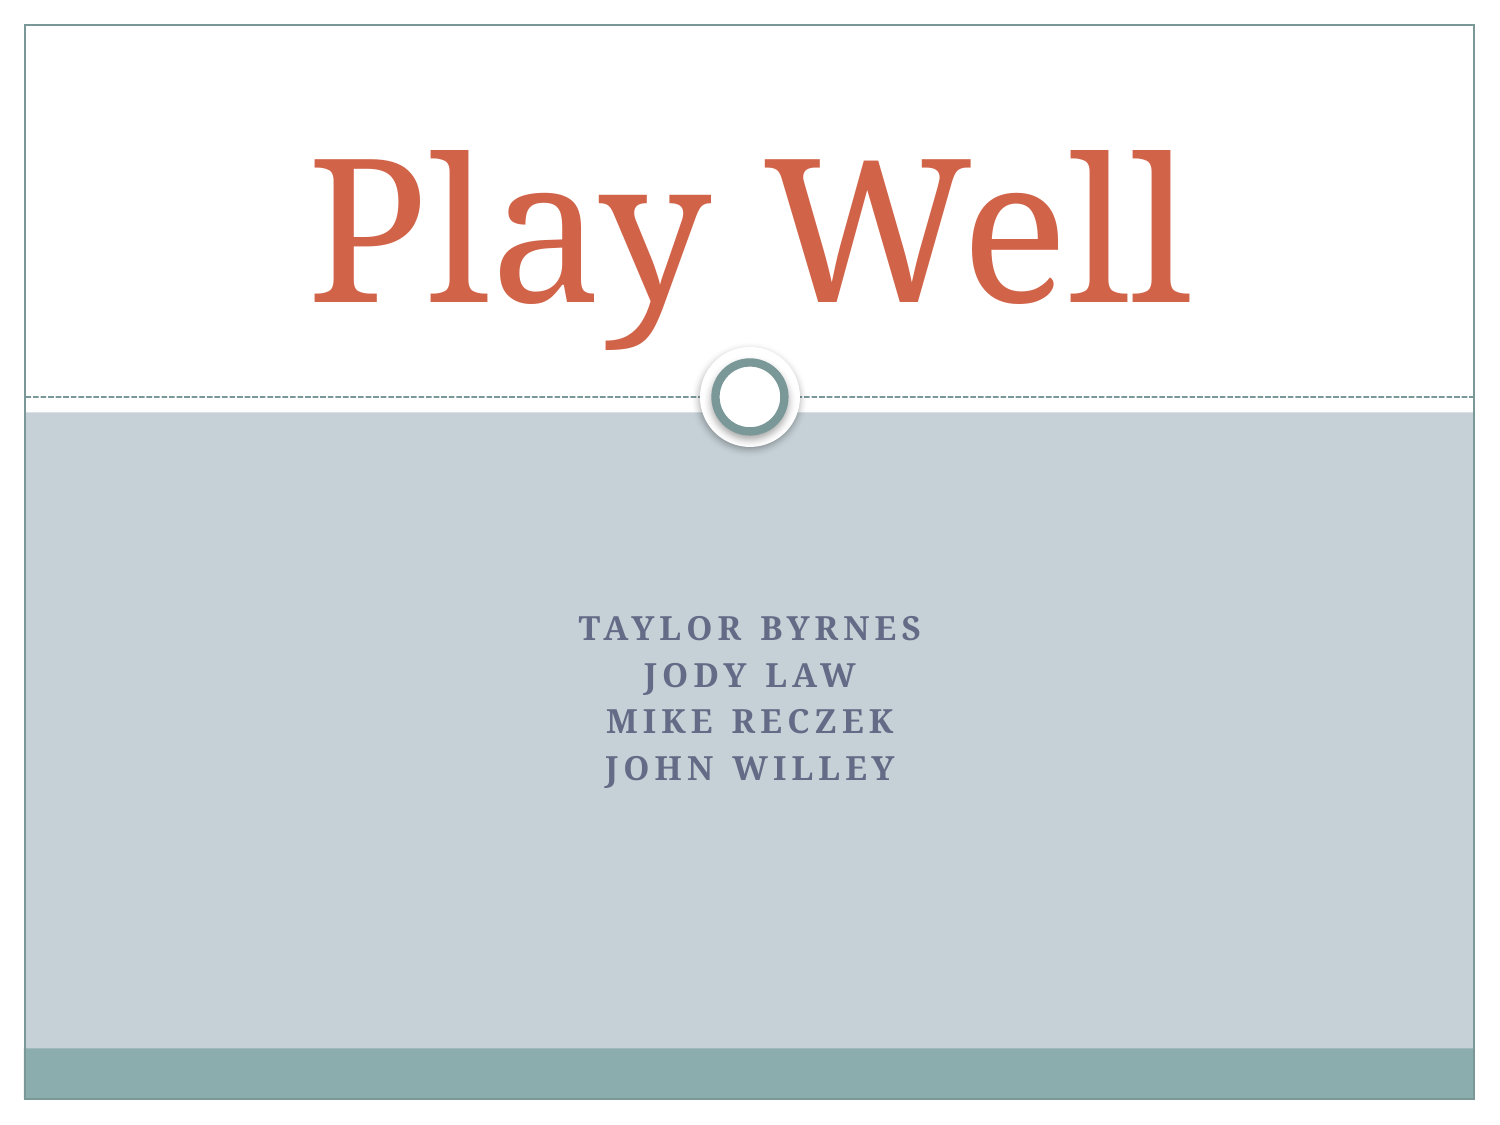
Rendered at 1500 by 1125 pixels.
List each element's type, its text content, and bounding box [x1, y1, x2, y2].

subtitle Taylor Byrnes Jody law Mike reczek John willey [225, 600, 1275, 888]
title Play Well [112, 62, 1388, 350]
